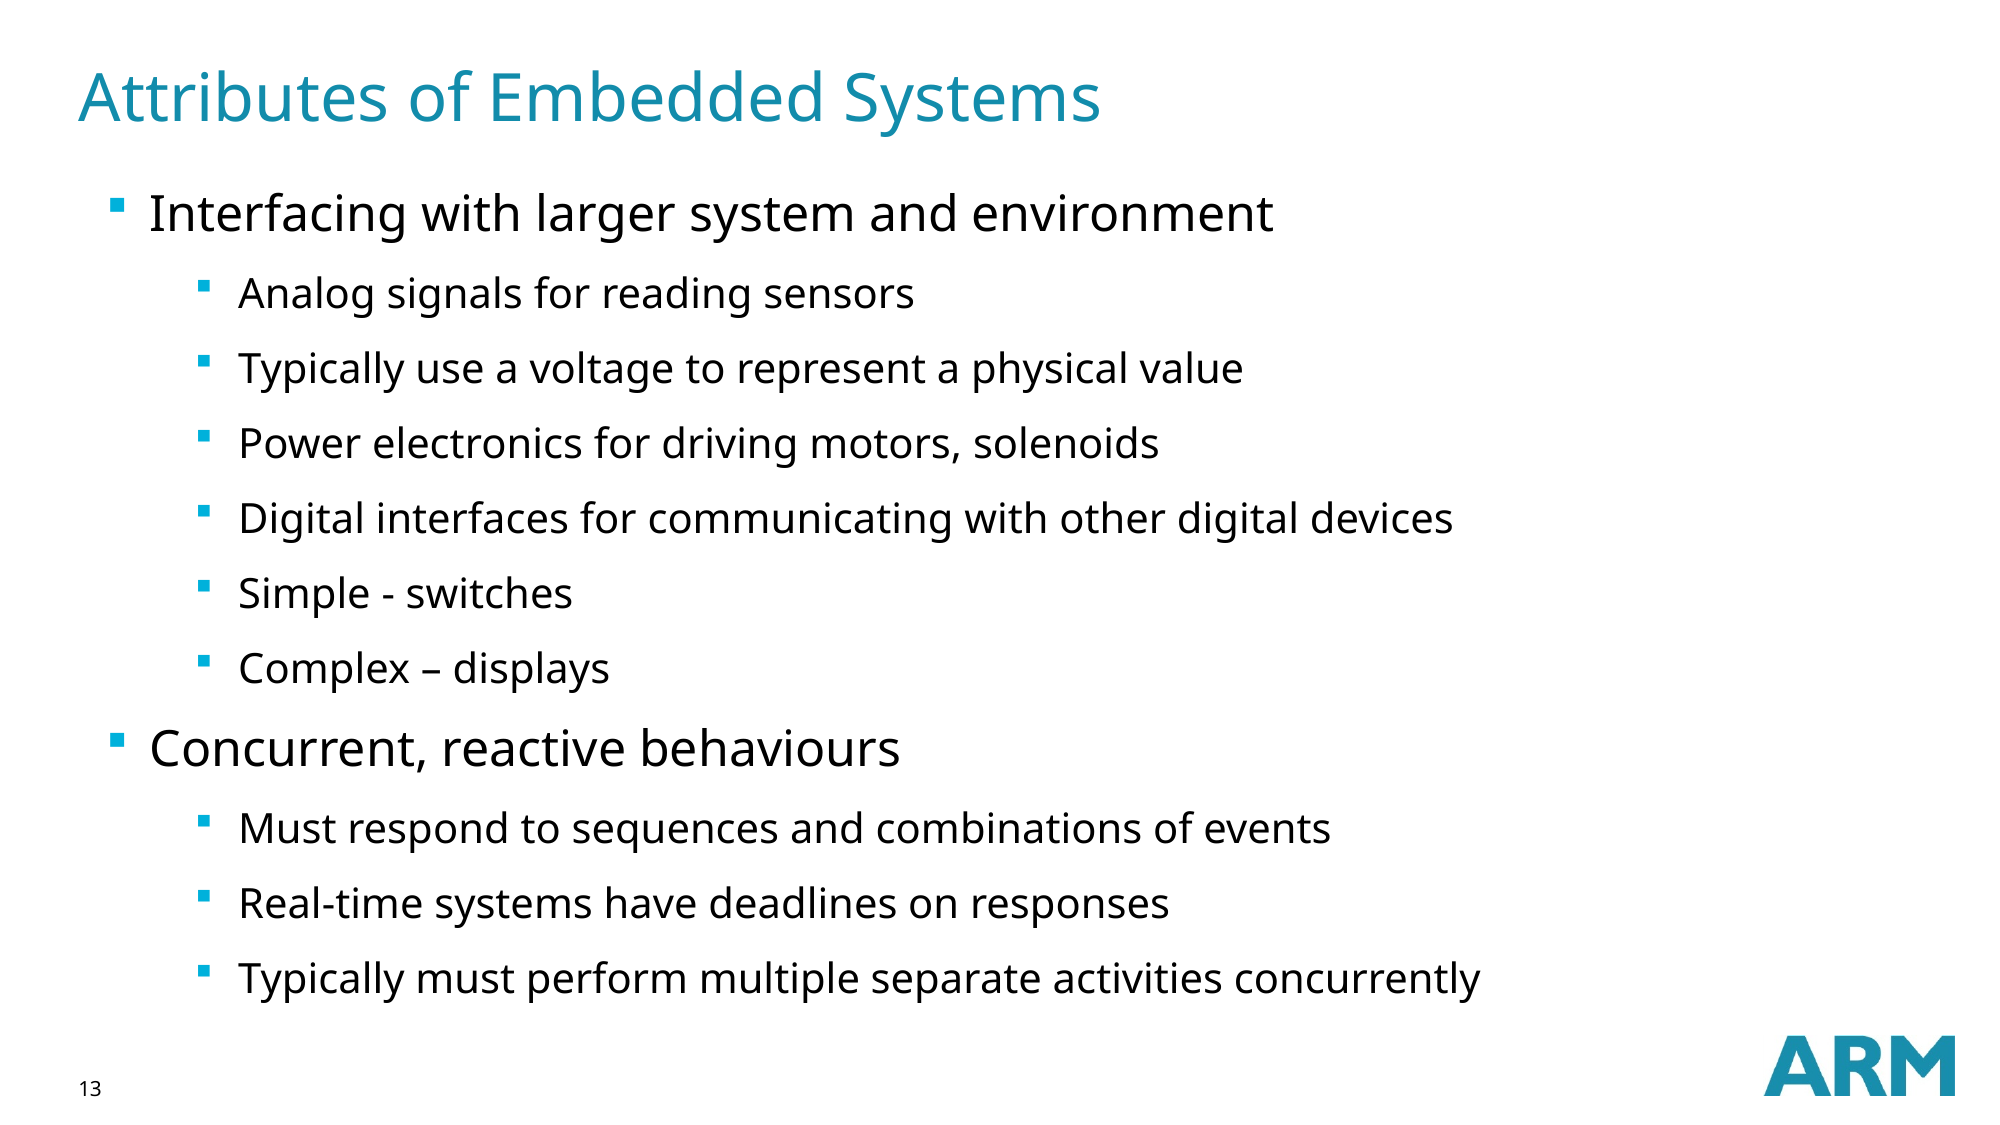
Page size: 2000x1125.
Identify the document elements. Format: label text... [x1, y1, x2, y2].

list Interfacing with larger system and environment Analog signals for reading sensors Typically use a voltage to represent a physical value Power electronics for driving motors, solenoids Digital interfaces for communicating with other digital devices Simple - switches Complex – displays Concurrent, reactive behaviours Must respond to sequences and combinations of events Real-time systems have deadlines on responses Typically must perform multiple separate activities concurrently [106, 181, 1909, 966]
picture [1763, 1035, 1955, 1096]
title Attributes of Embedded Systems [78, 55, 1910, 150]
